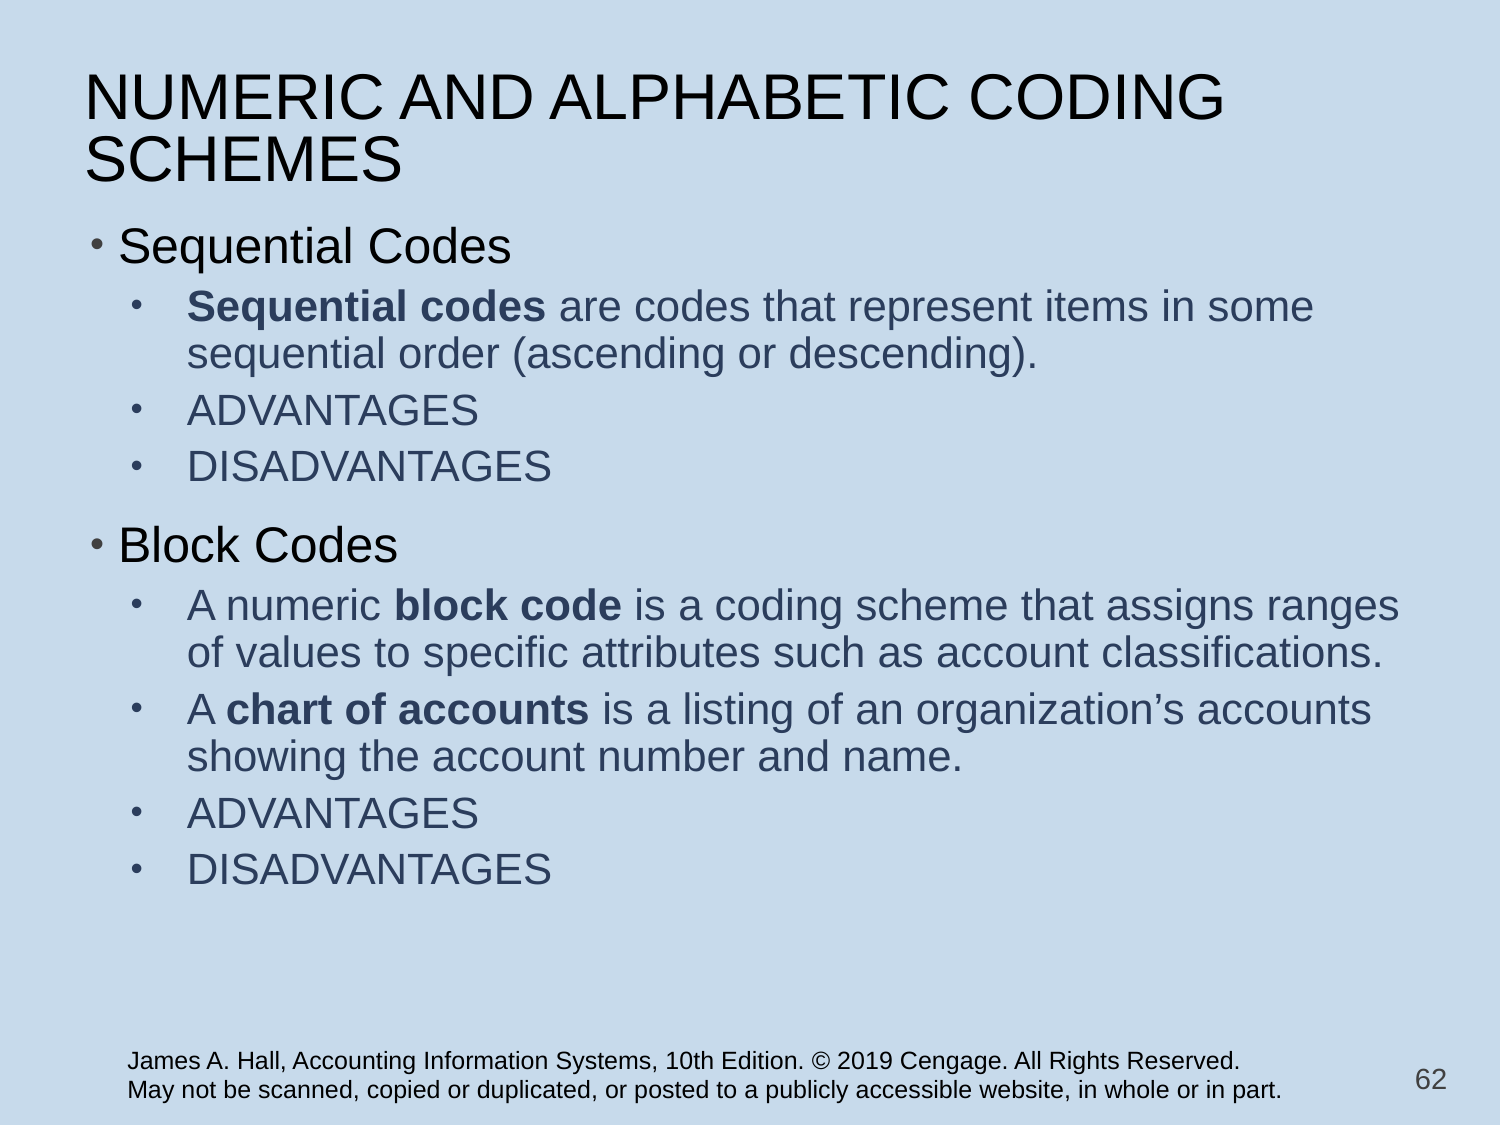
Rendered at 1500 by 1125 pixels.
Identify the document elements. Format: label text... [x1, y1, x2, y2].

title NUMERIC AND ALPHABETIC CODING SCHEMES [69, 62, 1420, 188]
slide_number 62 [1400, 1052, 1488, 1113]
list Sequential Codes Sequential codes are codes that represent items in some sequential order (ascending or descending). ADVANTAGES DISADVANTAGES Block Codes A numeric block code is a coding scheme that assigns ranges of values to specific attributes such as account classifications. A chart of accounts is a listing of an organization’s accounts showing the account number and name. ADVANTAGES DISADVANTAGES [75, 212, 1426, 1000]
